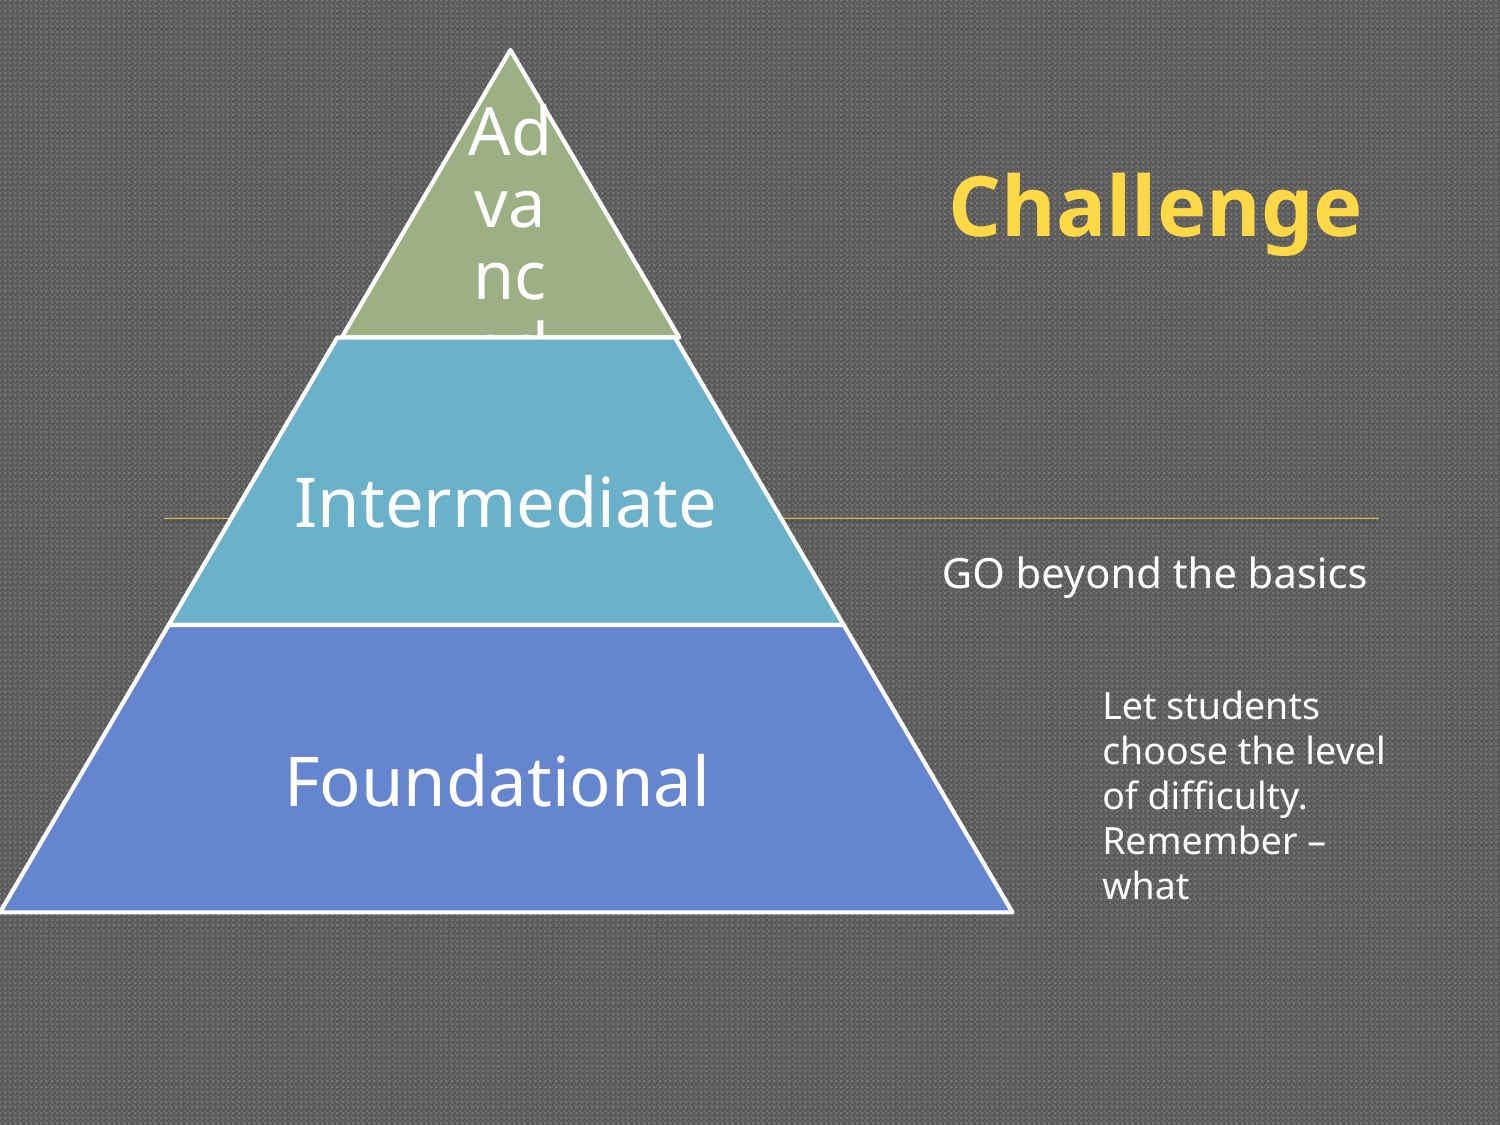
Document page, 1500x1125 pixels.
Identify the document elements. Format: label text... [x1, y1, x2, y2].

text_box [0, 49, 1013, 913]
title Challenge [1009, 37, 1400, 261]
text_box Let students choose the level of difficulty. Remember – what [1087, 674, 1413, 915]
list GO beyond the basics [1017, 539, 1394, 787]
